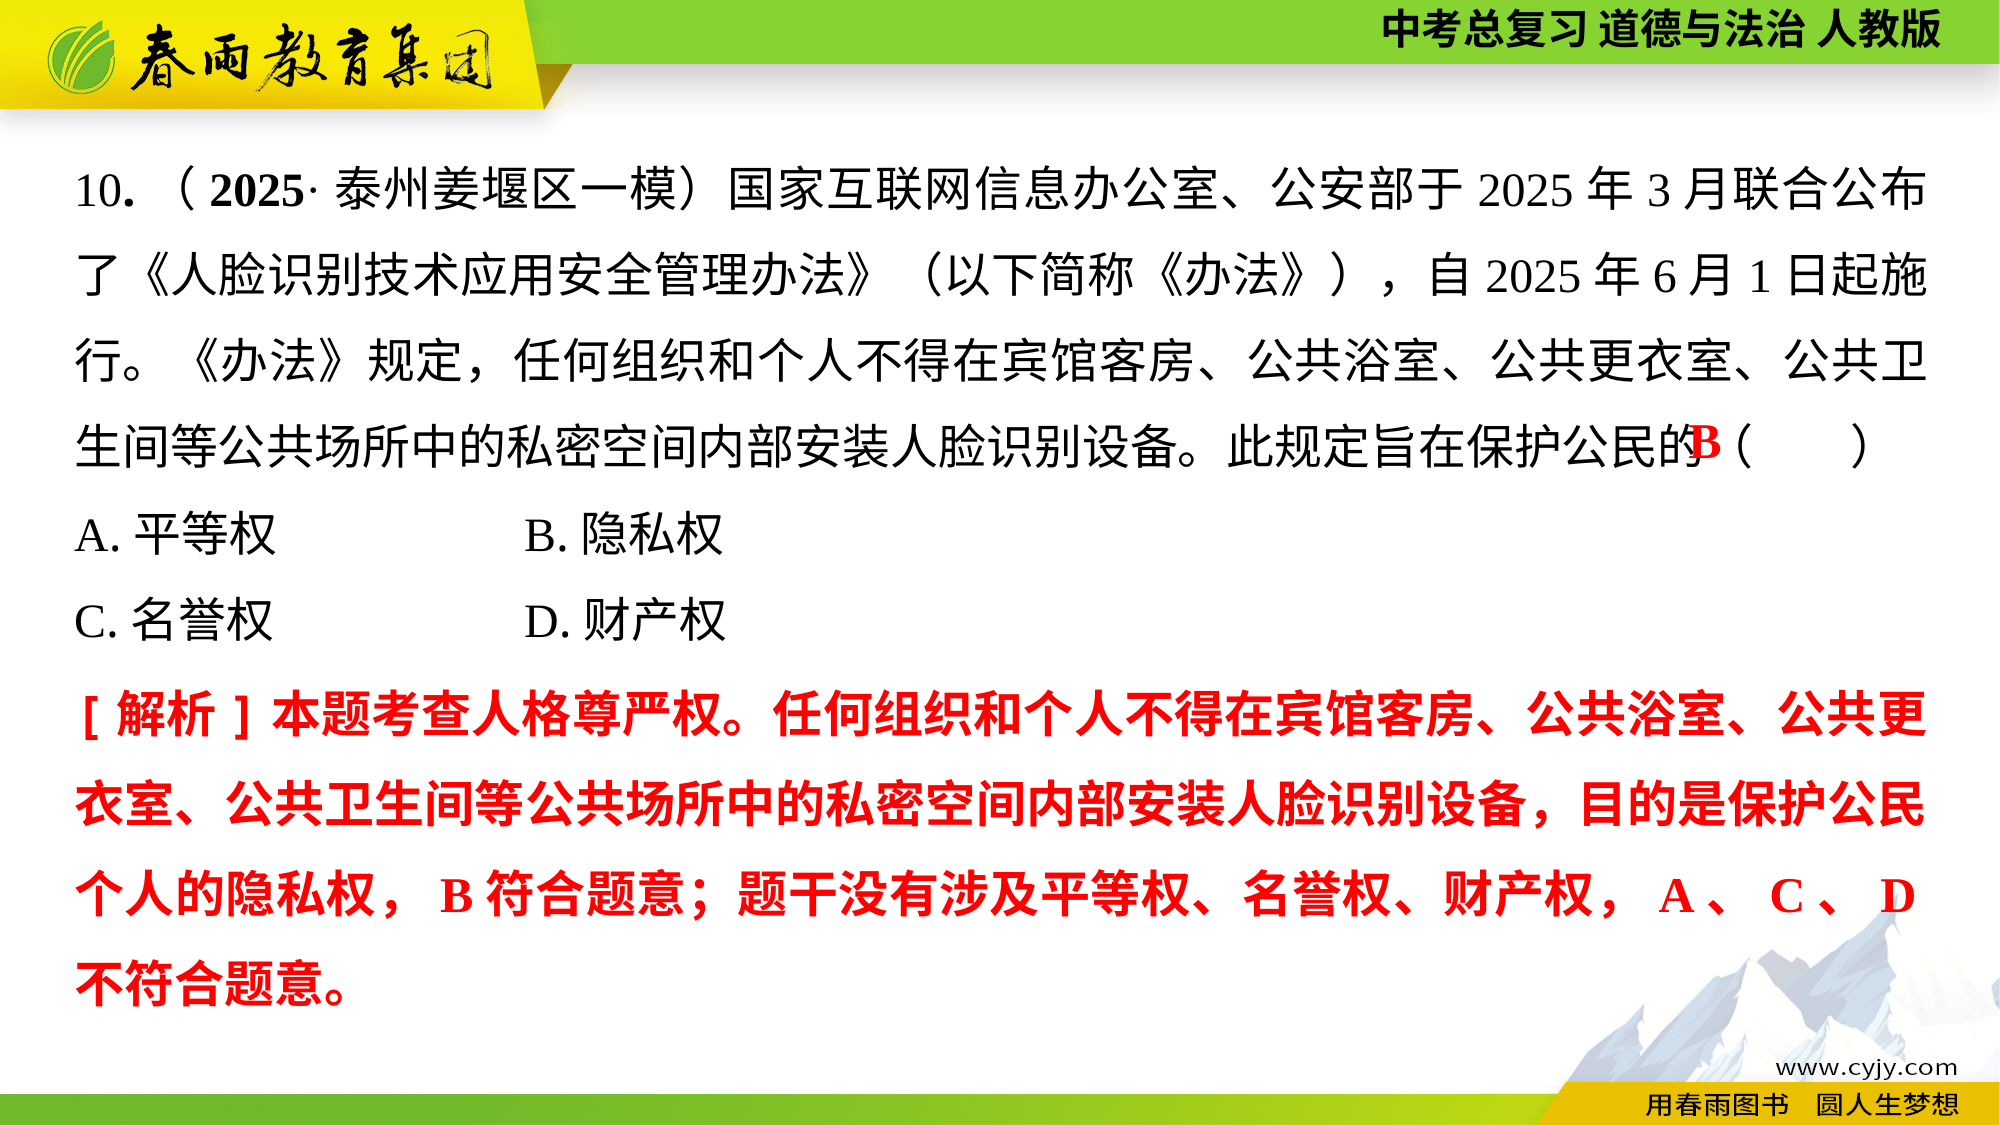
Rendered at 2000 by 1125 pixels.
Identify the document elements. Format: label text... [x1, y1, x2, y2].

picture [0, 0, 2000, 1125]
text_box [解析]本题考查人格尊严权。任何组织和个人不得在宾馆客房、公共浴室、公共更衣室、公共卫生间等公共场所中的私密空间内部安装人脸识别设备，目的是保护公民个人的隐私权，B符合题意；题干没有涉及平等权、名誉权、财产权，A、C、D不符合题意。 [59, 645, 1944, 1021]
text_box B [1673, 401, 1737, 477]
list 10.（2025·泰州姜堰区一模）国家互联网信息办公室、公安部于2025年3月联合公布了《人脸识别技术应用安全管理办法》（以下简称《办法》），自2025年6月1日起施行。《办法》规定，任何组织和个人不得在宾馆客房、公共浴室、公共更衣室、公共卫生间等公共场所中的私密空间内部安装人脸识别设备。此规定旨在保护公民的（ ） A.平等权 B.隐私权 C.名誉权 D.财产权 [59, 122, 1944, 645]
